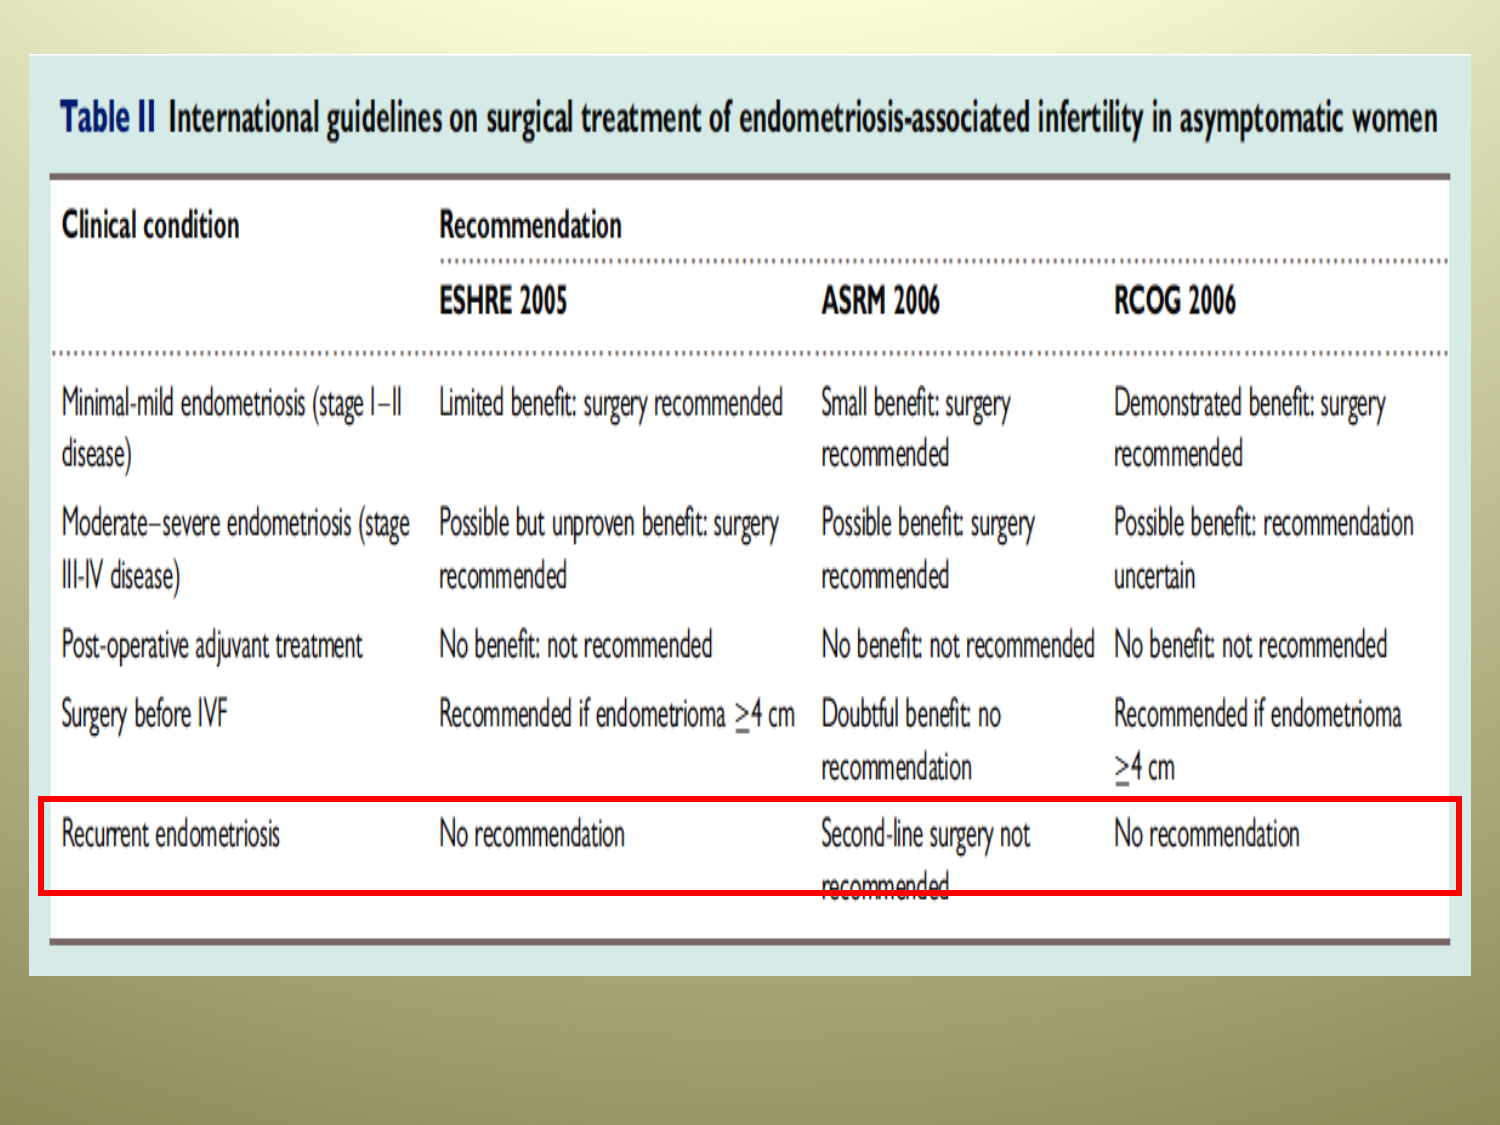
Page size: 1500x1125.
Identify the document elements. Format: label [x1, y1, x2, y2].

title [29, 54, 1471, 977]
picture [0, 0, 1500, 1125]
